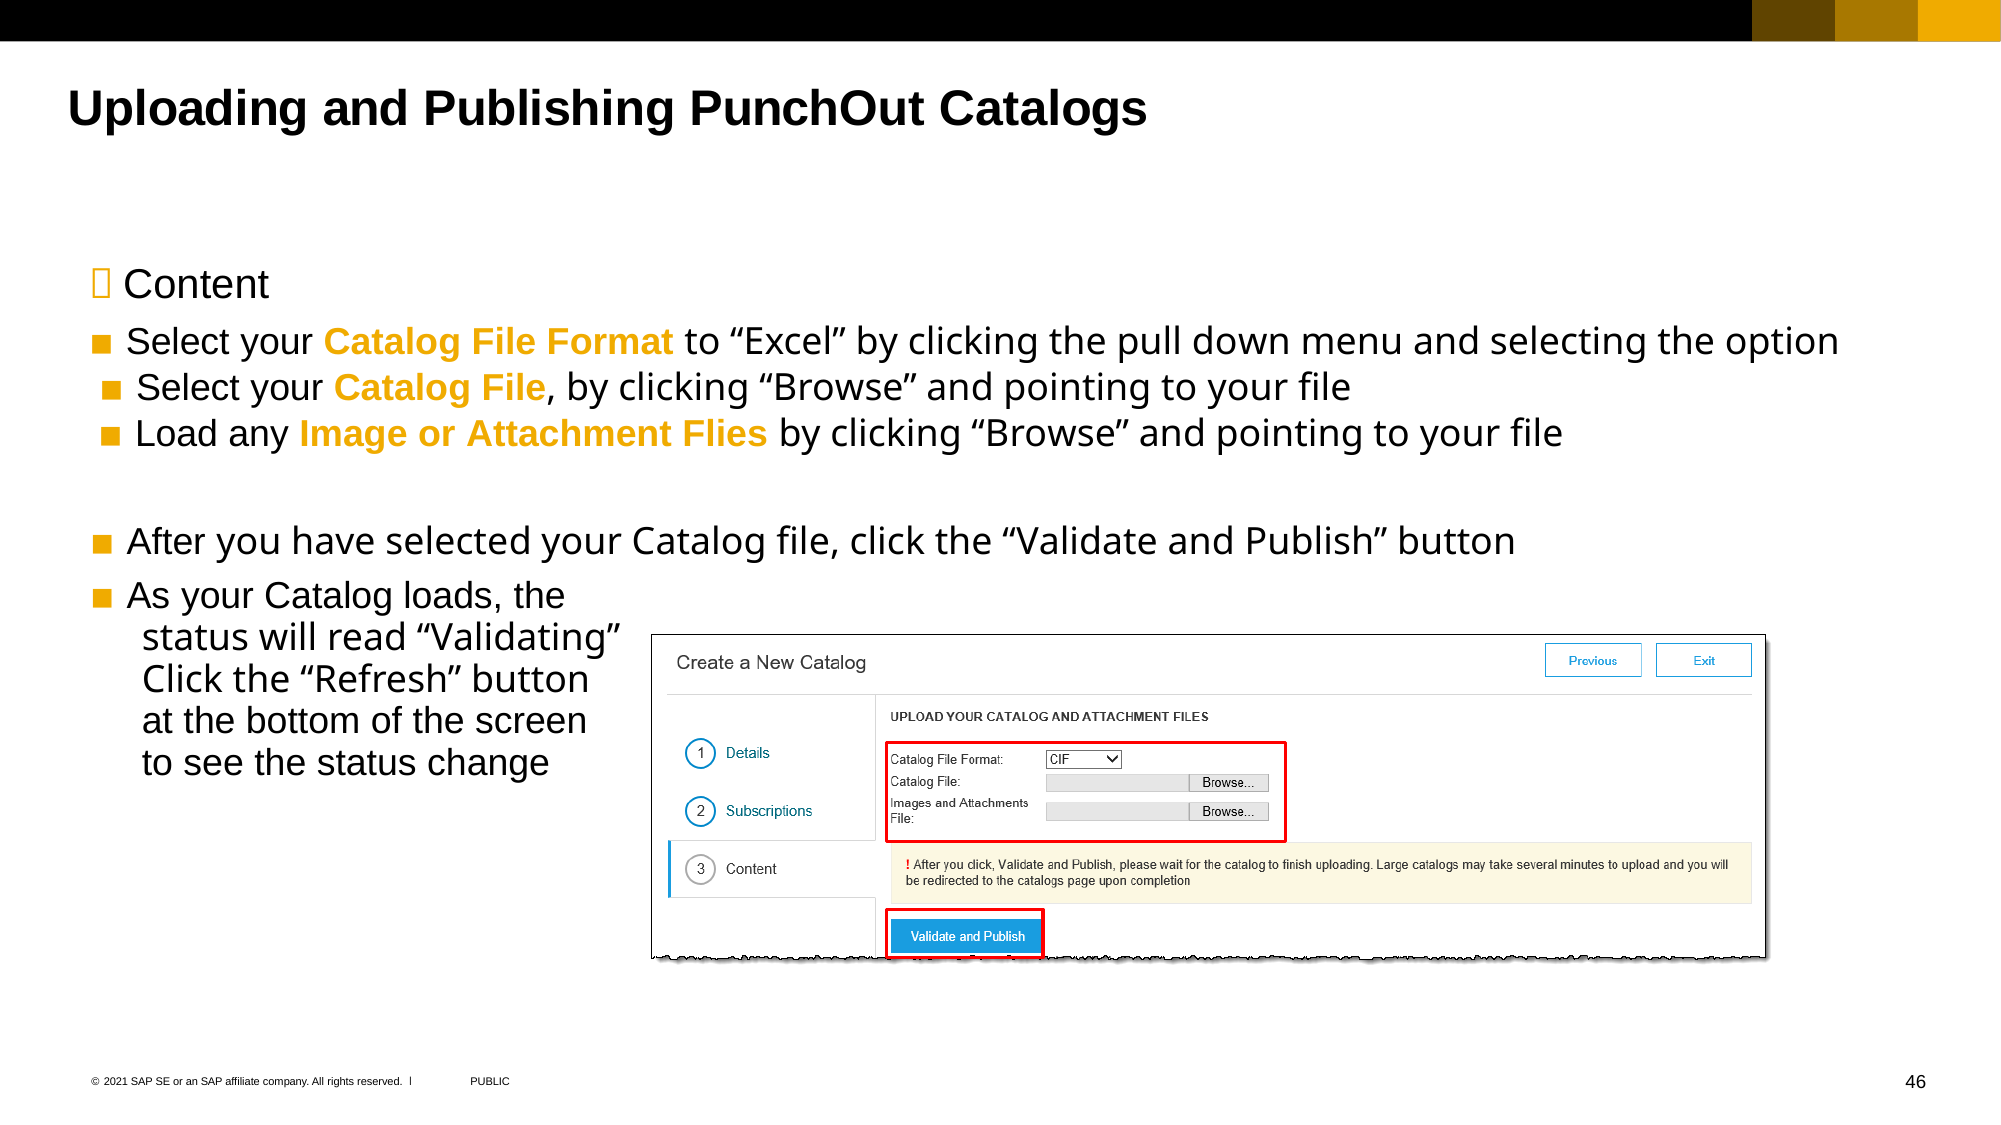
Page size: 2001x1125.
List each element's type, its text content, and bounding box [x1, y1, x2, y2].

text_box ▪Select your Catalog File, by clicking “Browse” and pointing to your file [98, 363, 1352, 408]
picture [650, 634, 1775, 972]
text_box ▪Select your Catalog File Format to “Excel” by clicking the pull down menu and selecting the option [88, 317, 1841, 363]
text_box Content [88, 257, 270, 308]
text_box status will read “Validating” Click the “Refresh” button at the bottom of the screen to see the status change [141, 613, 621, 784]
text_box ▪After you have selected your Catalog file, click the “Validate and Publish” button ▪As your Catalog loads, the [89, 516, 1517, 617]
text_box ▪Load any Image or Attachment Flies by clicking “Browse” and pointing to your file [97, 408, 1564, 454]
text_box [1919, 0, 2001, 42]
text_box [1836, 0, 1919, 42]
text_box [1751, 0, 1836, 42]
text_box [0, 42, 2001, 1125]
text_box ©2021 SAP SE or an SAP affiliate company. All rights reserved. ǀ PUBLIC 46 [91, 1069, 1927, 1093]
text_box [0, 0, 1751, 42]
text_box Uploading and Publishing PunchOut Catalogs [67, 75, 1148, 136]
